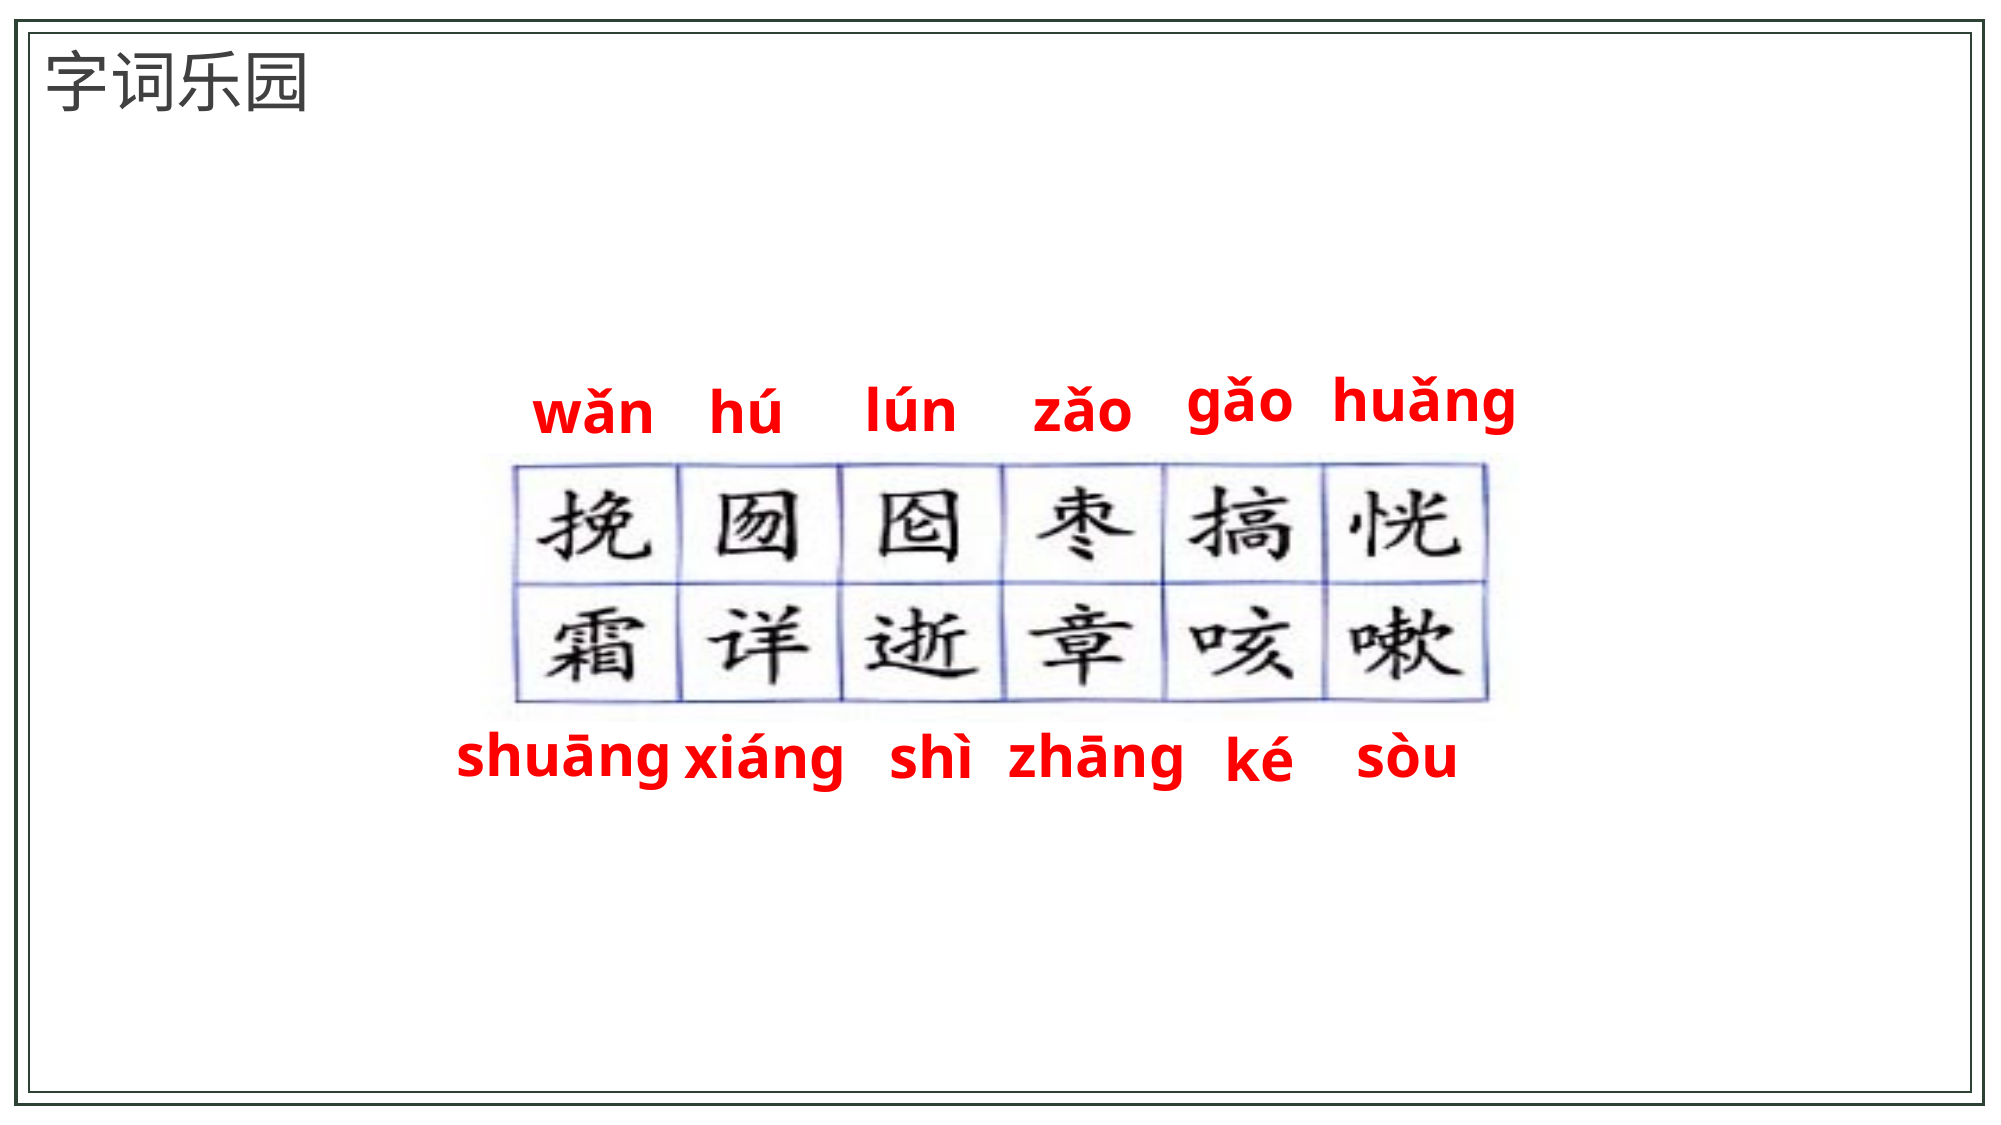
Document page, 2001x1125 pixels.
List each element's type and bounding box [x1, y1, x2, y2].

picture [481, 453, 1519, 722]
text_box [15, 20, 1984, 1105]
